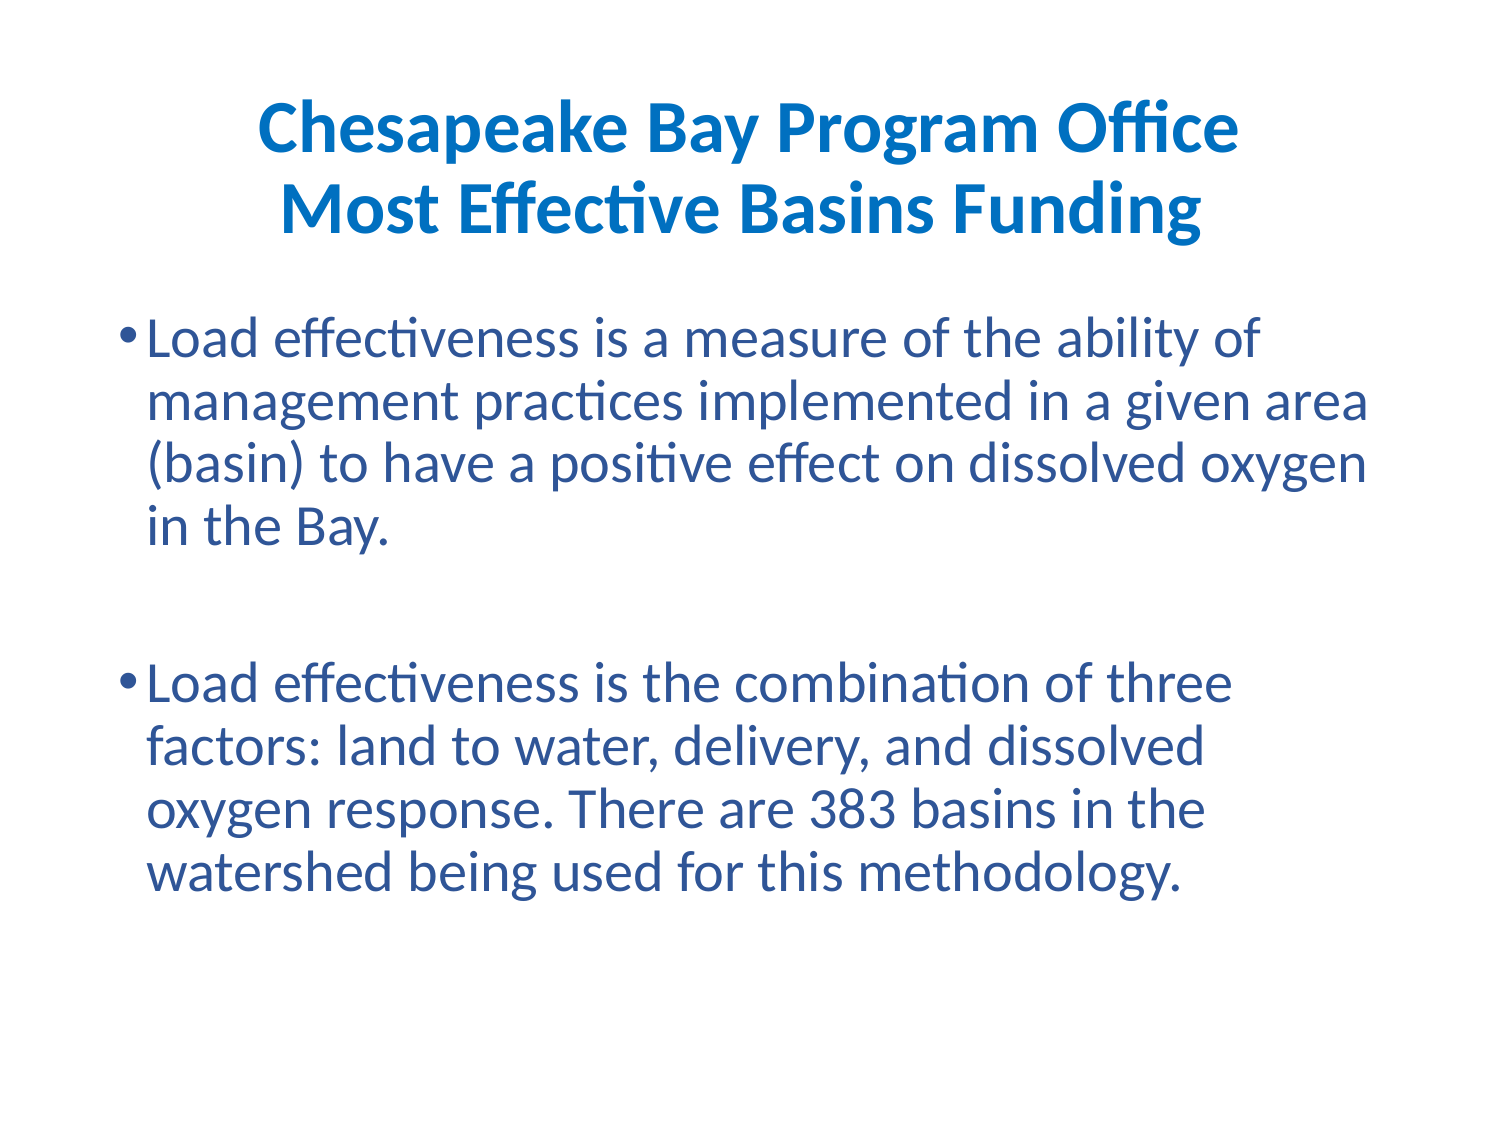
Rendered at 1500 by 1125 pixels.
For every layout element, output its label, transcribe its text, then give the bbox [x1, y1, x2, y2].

list Load effectiveness is a measure of the ability of management practices implemented in a given area (basin) to have a positive effect on dissolved oxygen in the Bay. Load effectiveness is the combination of three factors: land to water, delivery, and dissolved oxygen response. There are 383 basins in the watershed being used for this methodology. [103, 299, 1397, 1014]
title Chesapeake Bay Program Office Most Effective Basins Funding [103, 59, 1397, 278]
